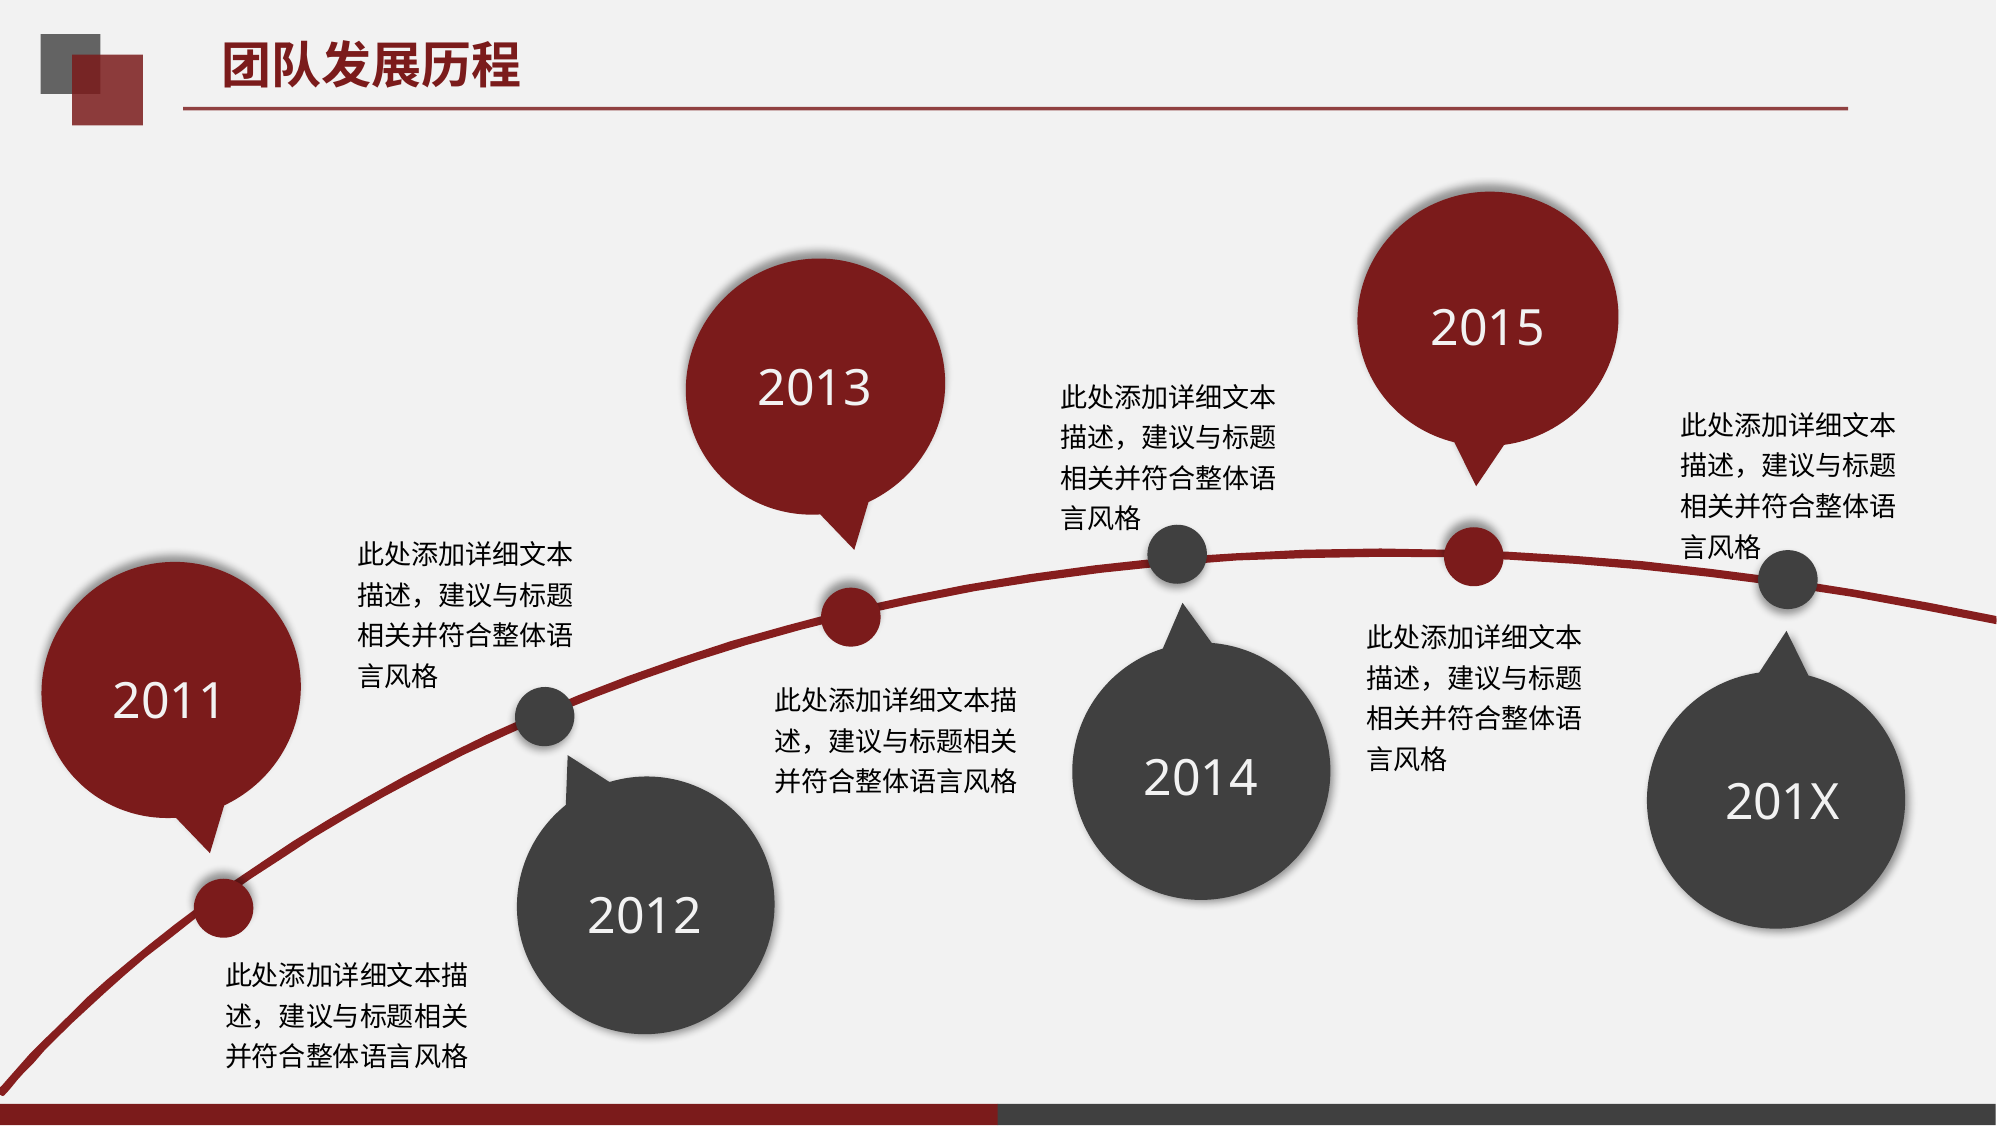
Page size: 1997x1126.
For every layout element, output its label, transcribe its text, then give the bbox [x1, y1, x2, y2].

text_box [821, 587, 881, 647]
text_box 此处添加详细文本描述，建议与标题相关并符合整体语言风格 [225, 950, 487, 1072]
text_box 2012 [572, 875, 718, 951]
text_box 此处添加详细文本描述，建议与标题相关并符合整体语言风格 [1366, 612, 1608, 729]
text_box [572, 620, 817, 704]
text_box 此处添加详细文本描述，建议与标题相关并符合整体语言风格 [1060, 371, 1302, 488]
text_box [193, 878, 254, 938]
text_box [41, 561, 301, 854]
text_box [0, 915, 192, 1094]
text_box 2015 [1414, 287, 1561, 364]
text_box [1758, 550, 1818, 610]
text_box [1509, 554, 1752, 580]
text_box 此处添加详细文本描述，建议与标题相关并符合整体语言风格 [774, 675, 1024, 797]
text_box [1444, 527, 1504, 587]
text_box [886, 562, 1141, 607]
text_box 2014 [1127, 737, 1274, 814]
text_box 2013 [741, 347, 888, 424]
text_box [247, 727, 510, 877]
text_box 2011 [96, 660, 243, 736]
text_box 此处添加详细文本描述，建议与标题相关并符合整体语言风格 [1680, 400, 1922, 516]
text_box 201X [1709, 761, 1856, 837]
text_box [1213, 550, 1438, 560]
text_box [1147, 524, 1207, 584]
text_box [1072, 602, 1331, 900]
text_box [1823, 587, 1997, 622]
text_box [516, 755, 775, 1035]
text_box [1646, 630, 1906, 929]
text_box [515, 686, 575, 747]
text_box 团队发展历程 [206, 25, 668, 101]
text_box [685, 258, 946, 550]
text_box 此处添加详细文本描述，建议与标题相关并符合整体语言风格 [357, 529, 599, 663]
text_box [1357, 191, 1619, 487]
